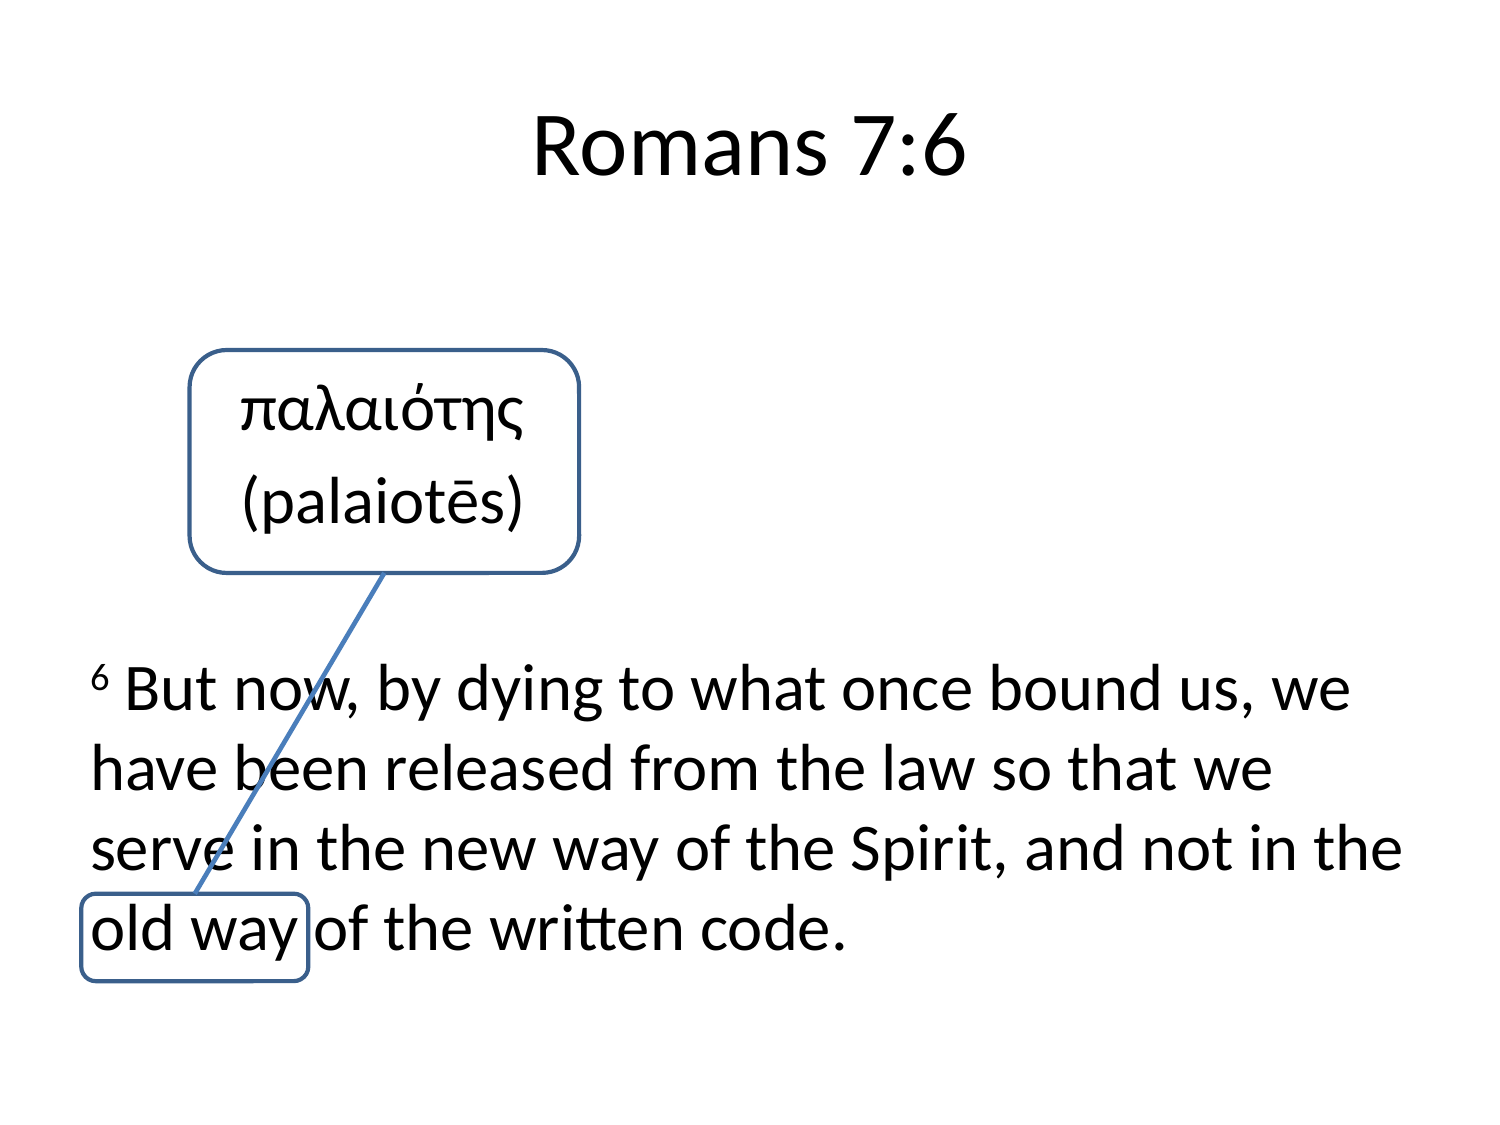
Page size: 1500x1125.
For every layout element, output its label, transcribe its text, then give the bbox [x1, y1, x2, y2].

text_box [79, 891, 311, 984]
text_box [187, 347, 582, 576]
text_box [194, 572, 385, 894]
title Romans 7:6 [75, 45, 1425, 233]
list παλαιότης (palaiotēs) 6 But now, by dying to what once bound us, we have been released from the law so that we serve in the new way of the Spirit, and not in the old way of the written code. [75, 262, 1425, 1005]
